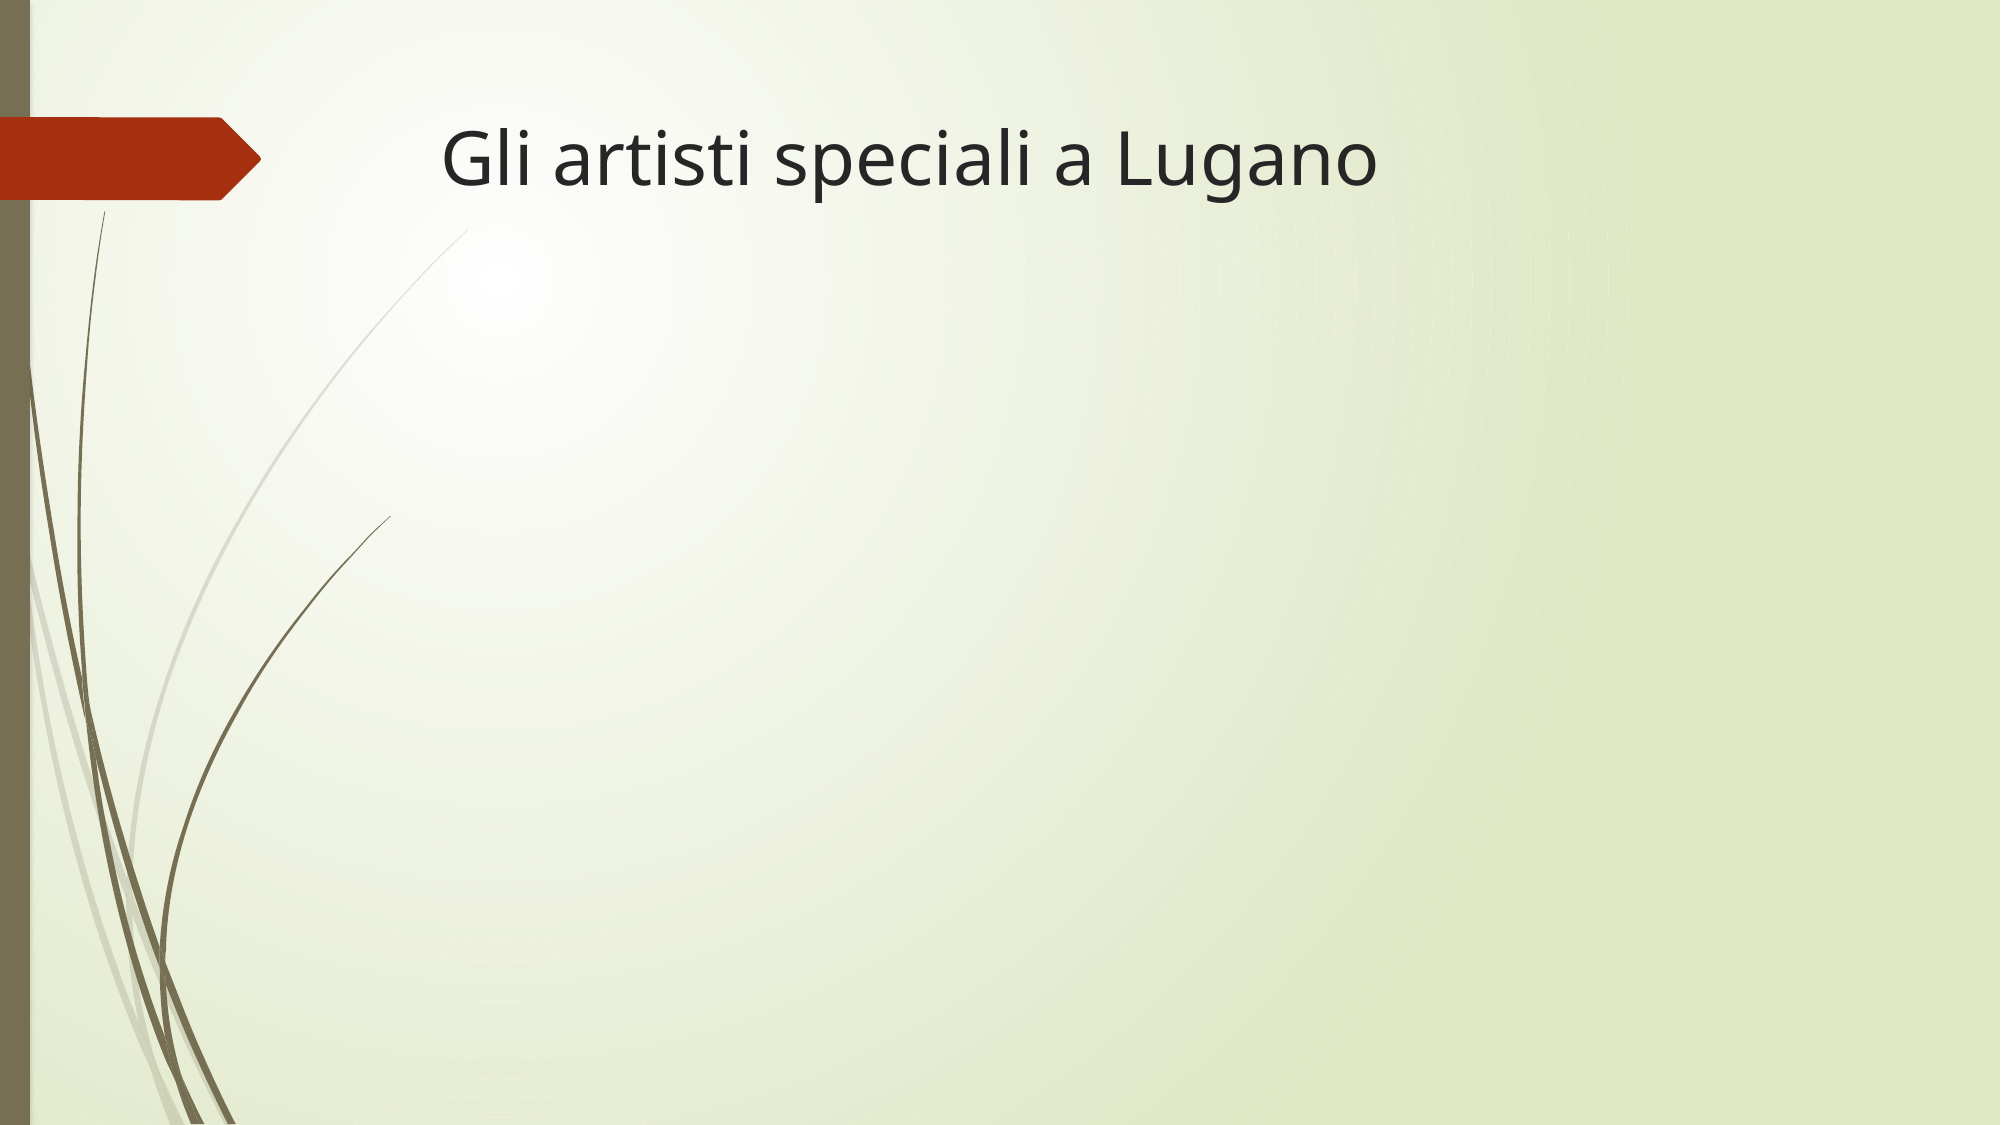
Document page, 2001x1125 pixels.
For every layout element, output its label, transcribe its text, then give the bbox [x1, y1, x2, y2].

title Gli artisti speciali a Lugano [425, 102, 1888, 313]
